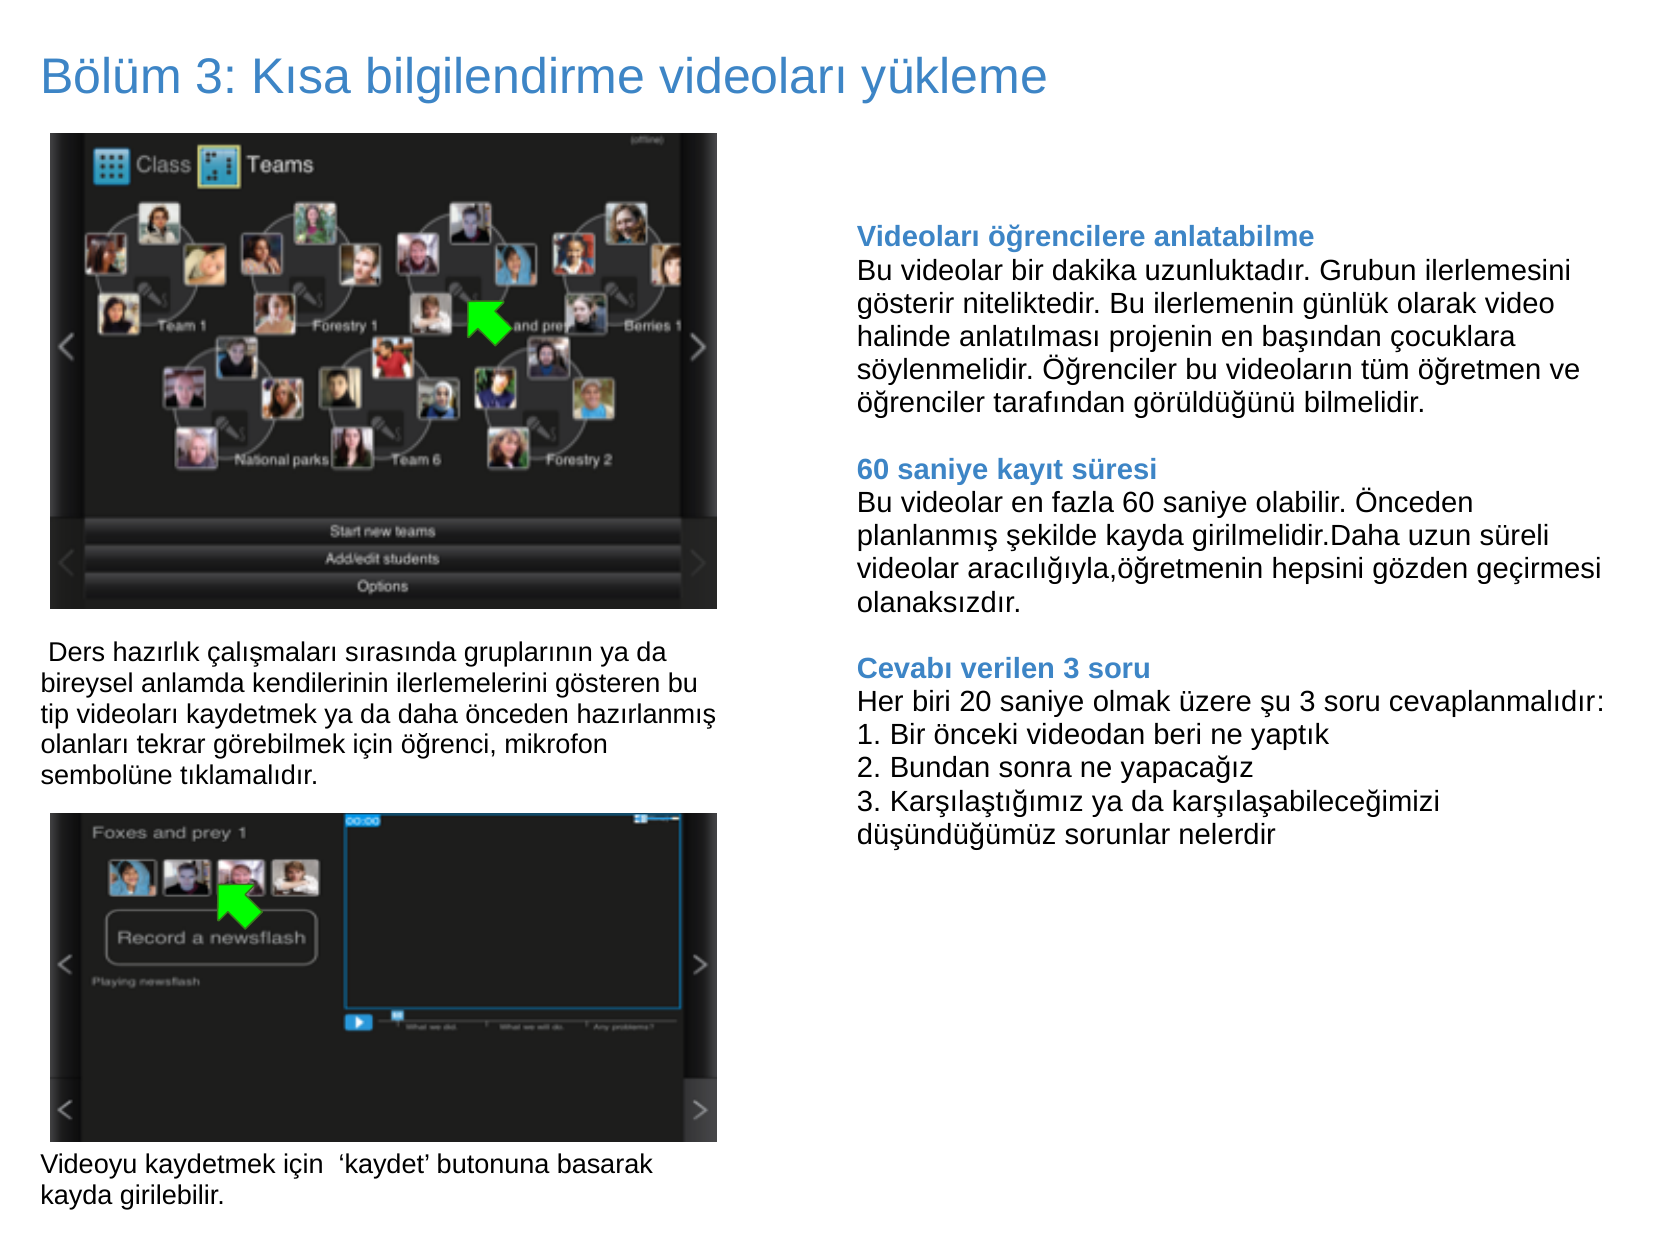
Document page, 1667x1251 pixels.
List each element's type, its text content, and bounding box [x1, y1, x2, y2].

title Bölüm 3: Kısa bilgilendirme videoları yükleme [40, 47, 1281, 112]
list Ders hazırlık çalışmaları sırasında gruplarının ya da bireysel anlamda kendilerinin ilerlemelerini gösteren bu tip videoları kaydetmek ya da daha önceden hazırlanmış olanları tekrar görebilmek için öğrenci, mikrofon sembolüne tıklamalıdır. [40, 636, 730, 791]
text_box Videoyu kaydetmek için ‘kaydet’ butonuna basarak kayda girilebilir. [40, 1149, 735, 1211]
picture [49, 133, 717, 609]
list Videoları öğrencilere anlatabilme Bu videolar bir dakika uzunluktadır. Grubun ilerlemesini gösterir niteliktedir. Bu ilerlemenin günlük olarak video halinde anlatılması projenin en başından çocuklara söylenmelidir. Öğrenciler bu videoların tüm öğretmen ve öğrenciler tarafından görüldüğünü bilmelidir. 60 saniye kayıt süresi Bu videolar en fazla 60 saniye olabilir. Önceden planlanmış şekilde kayda girilmelidir.Daha uzun süreli videolar aracılığıyla,öğretmenin hepsini gözden geçirmesi olanaksızdır. Cevabı verilen 3 soru Her biri 20 saniye olmak üzere şu 3 soru cevaplanmalıdır: 1. Bir önceki videodan beri ne yaptık 2. Bundan sonra ne yapacağız 3. Karşılaştığımız ya da karşılaşabileceğimizi düşündüğümüz sorunlar nelerdir [856, 187, 1611, 1090]
picture [49, 813, 717, 1142]
